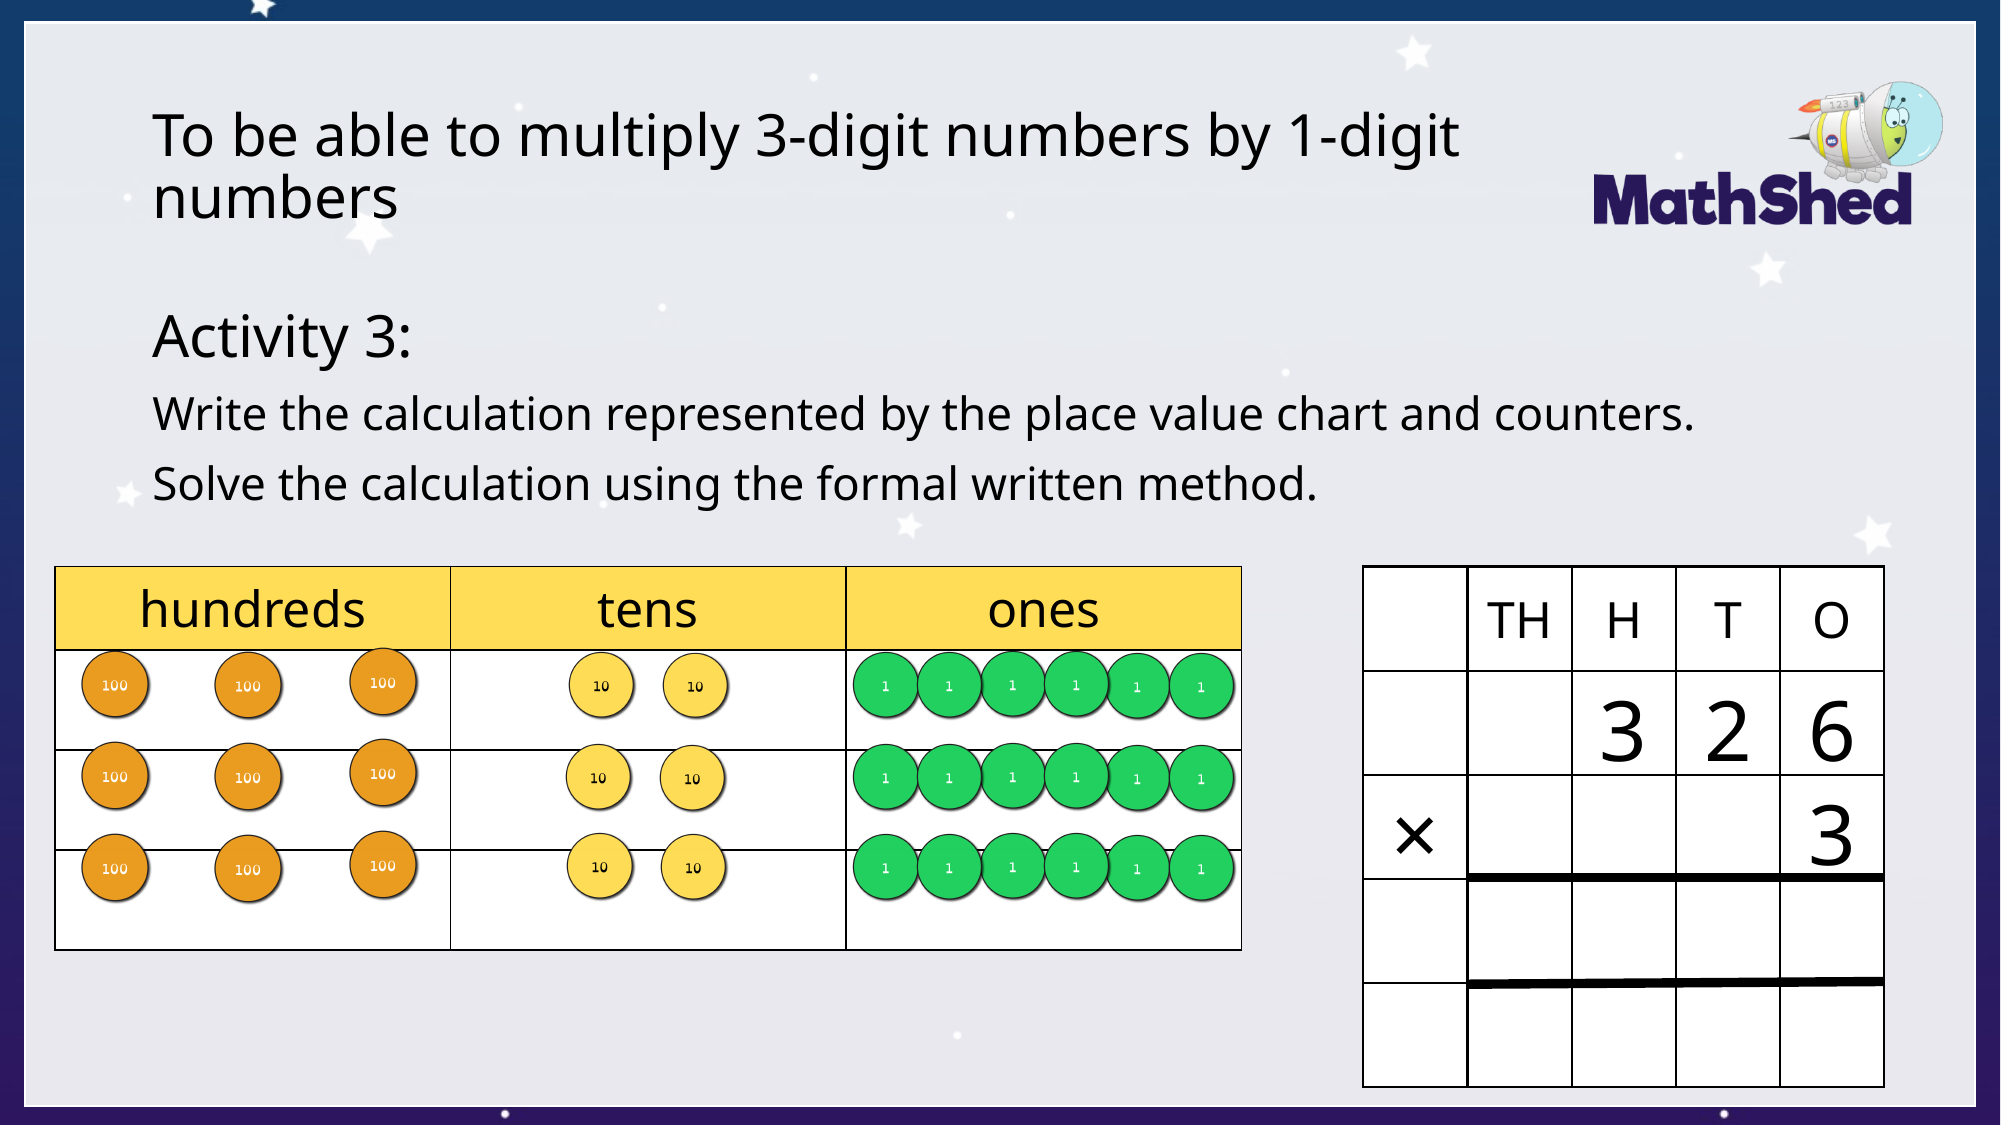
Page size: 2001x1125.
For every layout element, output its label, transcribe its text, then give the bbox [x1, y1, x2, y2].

table_cell [847, 751, 1241, 849]
table_cell [56, 851, 450, 949]
text_box [1571, 988, 1675, 1088]
table_cell [451, 851, 845, 949]
text_box [1467, 878, 1571, 979]
text_box T [1675, 565, 1779, 670]
table_cell [847, 851, 1241, 949]
text_box [1571, 774, 1675, 873]
text_box [1496, 387, 1648, 540]
text_box [1467, 670, 1571, 774]
text_box [1364, 980, 1470, 1087]
table_cell [56, 751, 450, 849]
table_cell [56, 651, 450, 749]
text_box 3 [1779, 774, 1885, 877]
table_cell [451, 651, 845, 749]
text_box [1362, 565, 1467, 670]
list Activity 3: Write the calculation represented by the place value chart and counters. Solve the calculation using the formal written method. [137, 299, 1863, 1014]
table_cell [847, 651, 1241, 749]
text_box 3 [1571, 670, 1675, 774]
text_box [1779, 987, 1885, 1088]
table_cell [451, 751, 845, 849]
text_box [1675, 882, 1779, 978]
text_box [1675, 774, 1779, 873]
table_header tens [451, 567, 845, 649]
text_box [1467, 989, 1571, 1088]
picture [0, 0, 2001, 1125]
text_box [1362, 670, 1467, 774]
text_box [1467, 774, 1571, 873]
text_box O [1779, 565, 1885, 670]
table_header ones [847, 567, 1241, 649]
table_header hundreds [56, 567, 450, 649]
title To be able to multiply 3-digit numbers by 1-digit numbers [137, 59, 1578, 278]
text_box [1362, 878, 1467, 982]
text_box 6 [1779, 670, 1885, 774]
text_box [1571, 882, 1675, 978]
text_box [1467, 981, 1885, 985]
text_box H [1571, 565, 1675, 670]
text_box [1675, 987, 1779, 1088]
text_box [1779, 878, 1885, 977]
text_box TH [1467, 565, 1571, 670]
text_box × [1362, 774, 1467, 878]
text_box 2 [1675, 670, 1779, 774]
